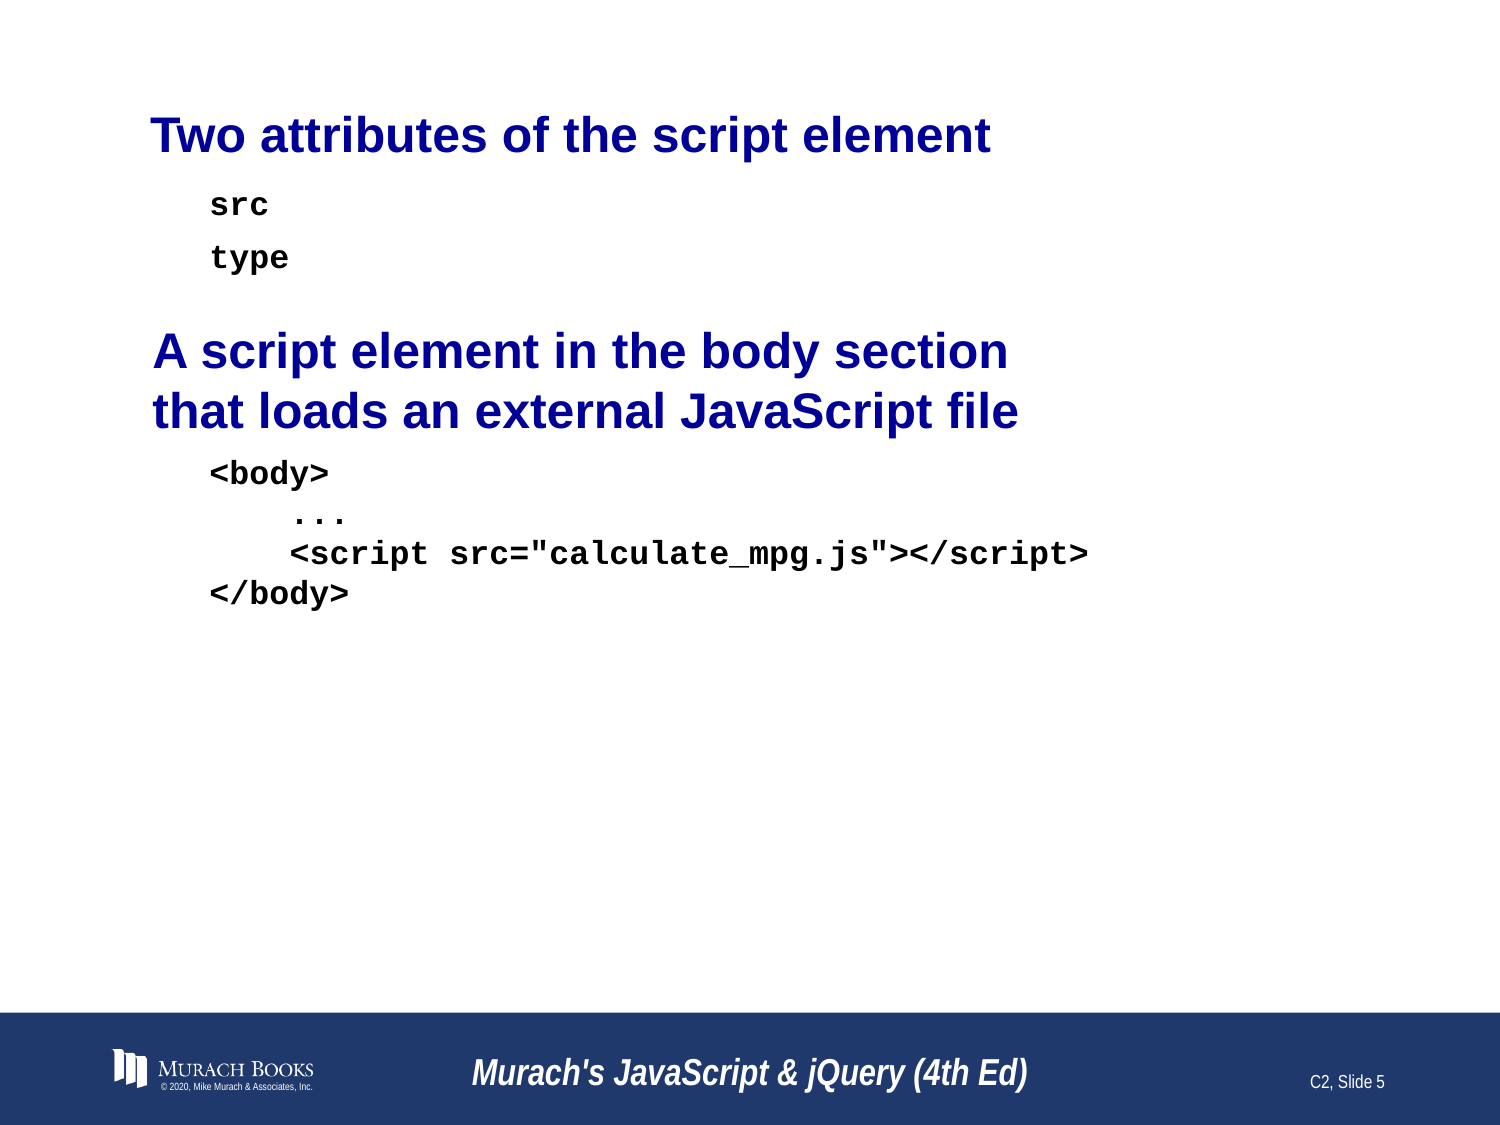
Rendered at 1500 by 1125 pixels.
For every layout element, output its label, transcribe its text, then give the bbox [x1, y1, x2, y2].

slide_number Murach's JavaScript & jQuery (4th Ed) [463, 1025, 1050, 1100]
footer © 2020, Mike Murach & Associates, Inc. [12, 1025, 463, 1100]
list src type A script element in the body section that loads an external JavaScript file <body> ... <script src="calculate_mpg.js"></script> </body> [137, 174, 1350, 975]
title Two attributes of the script element [150, 102, 1350, 164]
slide_number C2, Slide 5 [1087, 1025, 1400, 1100]
